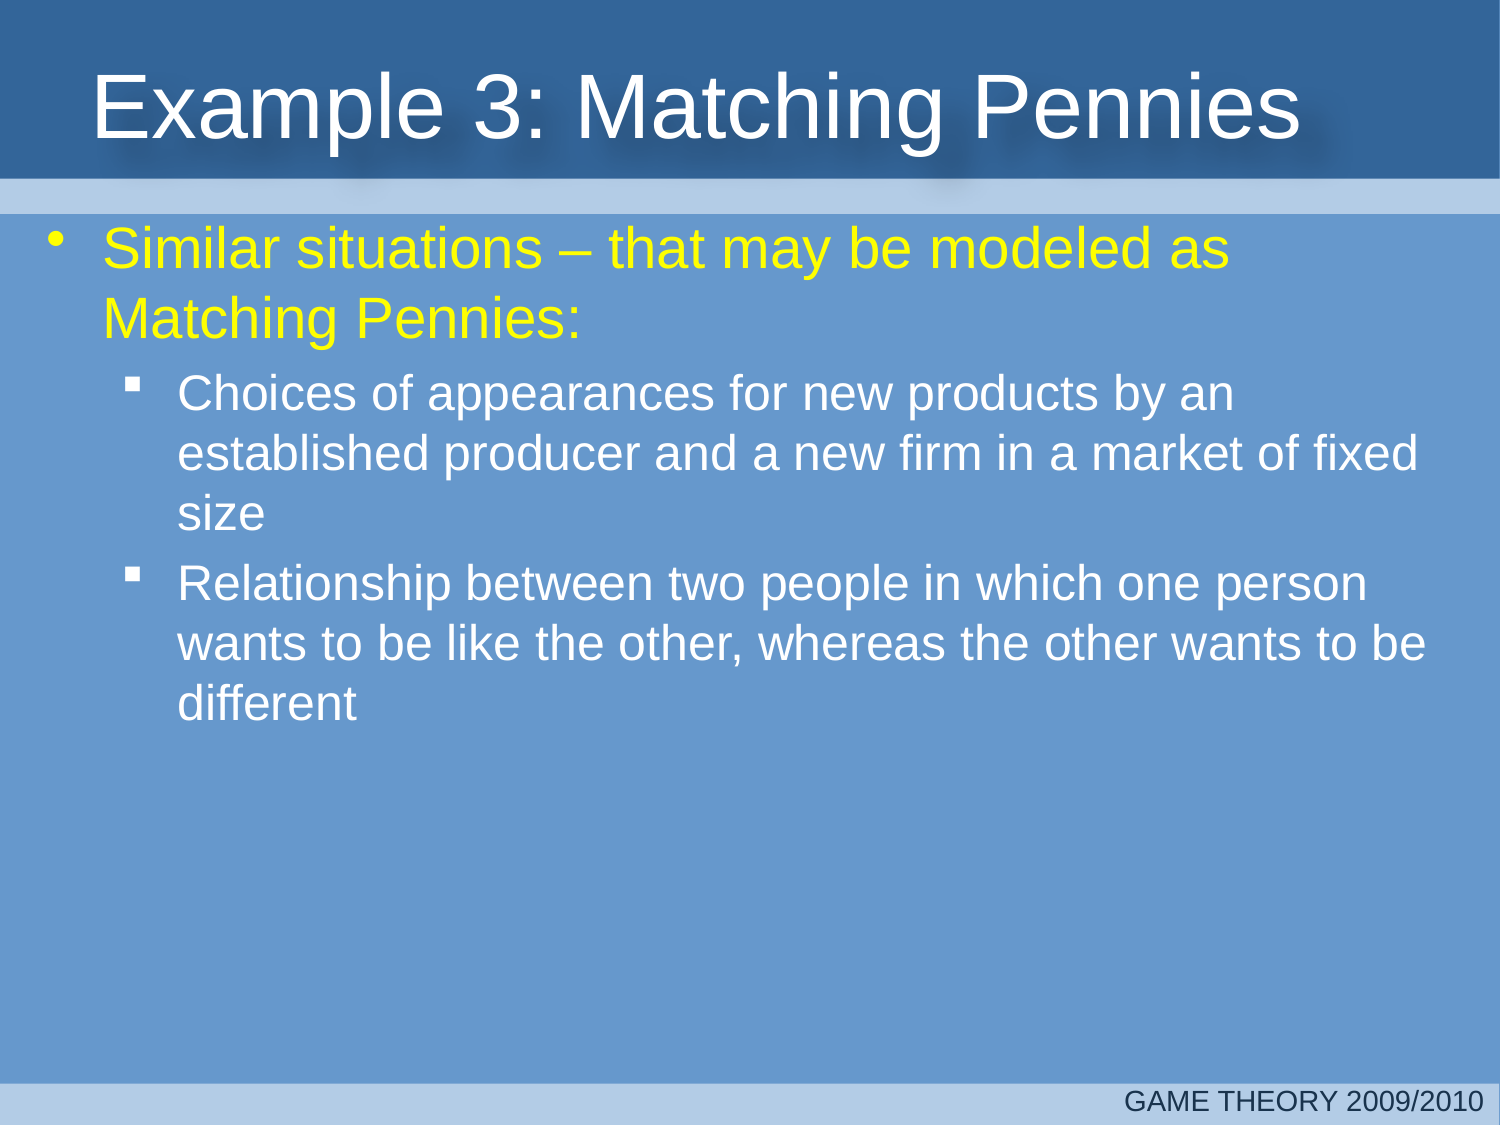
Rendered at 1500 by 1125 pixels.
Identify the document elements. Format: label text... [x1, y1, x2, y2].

text_box Similar situations – that may be modeled as Matching Pennies: Choices of appearances for new products by an established producer and a new firm in a market of fixed size Relationship between two people in which one person wants to be like the other, whereas the other wants to be different [31, 203, 1469, 1072]
text_box GAME THEORY 2009/2010 [1109, 1075, 1500, 1125]
title Example 3: Matching Pennies [74, 42, 1436, 162]
